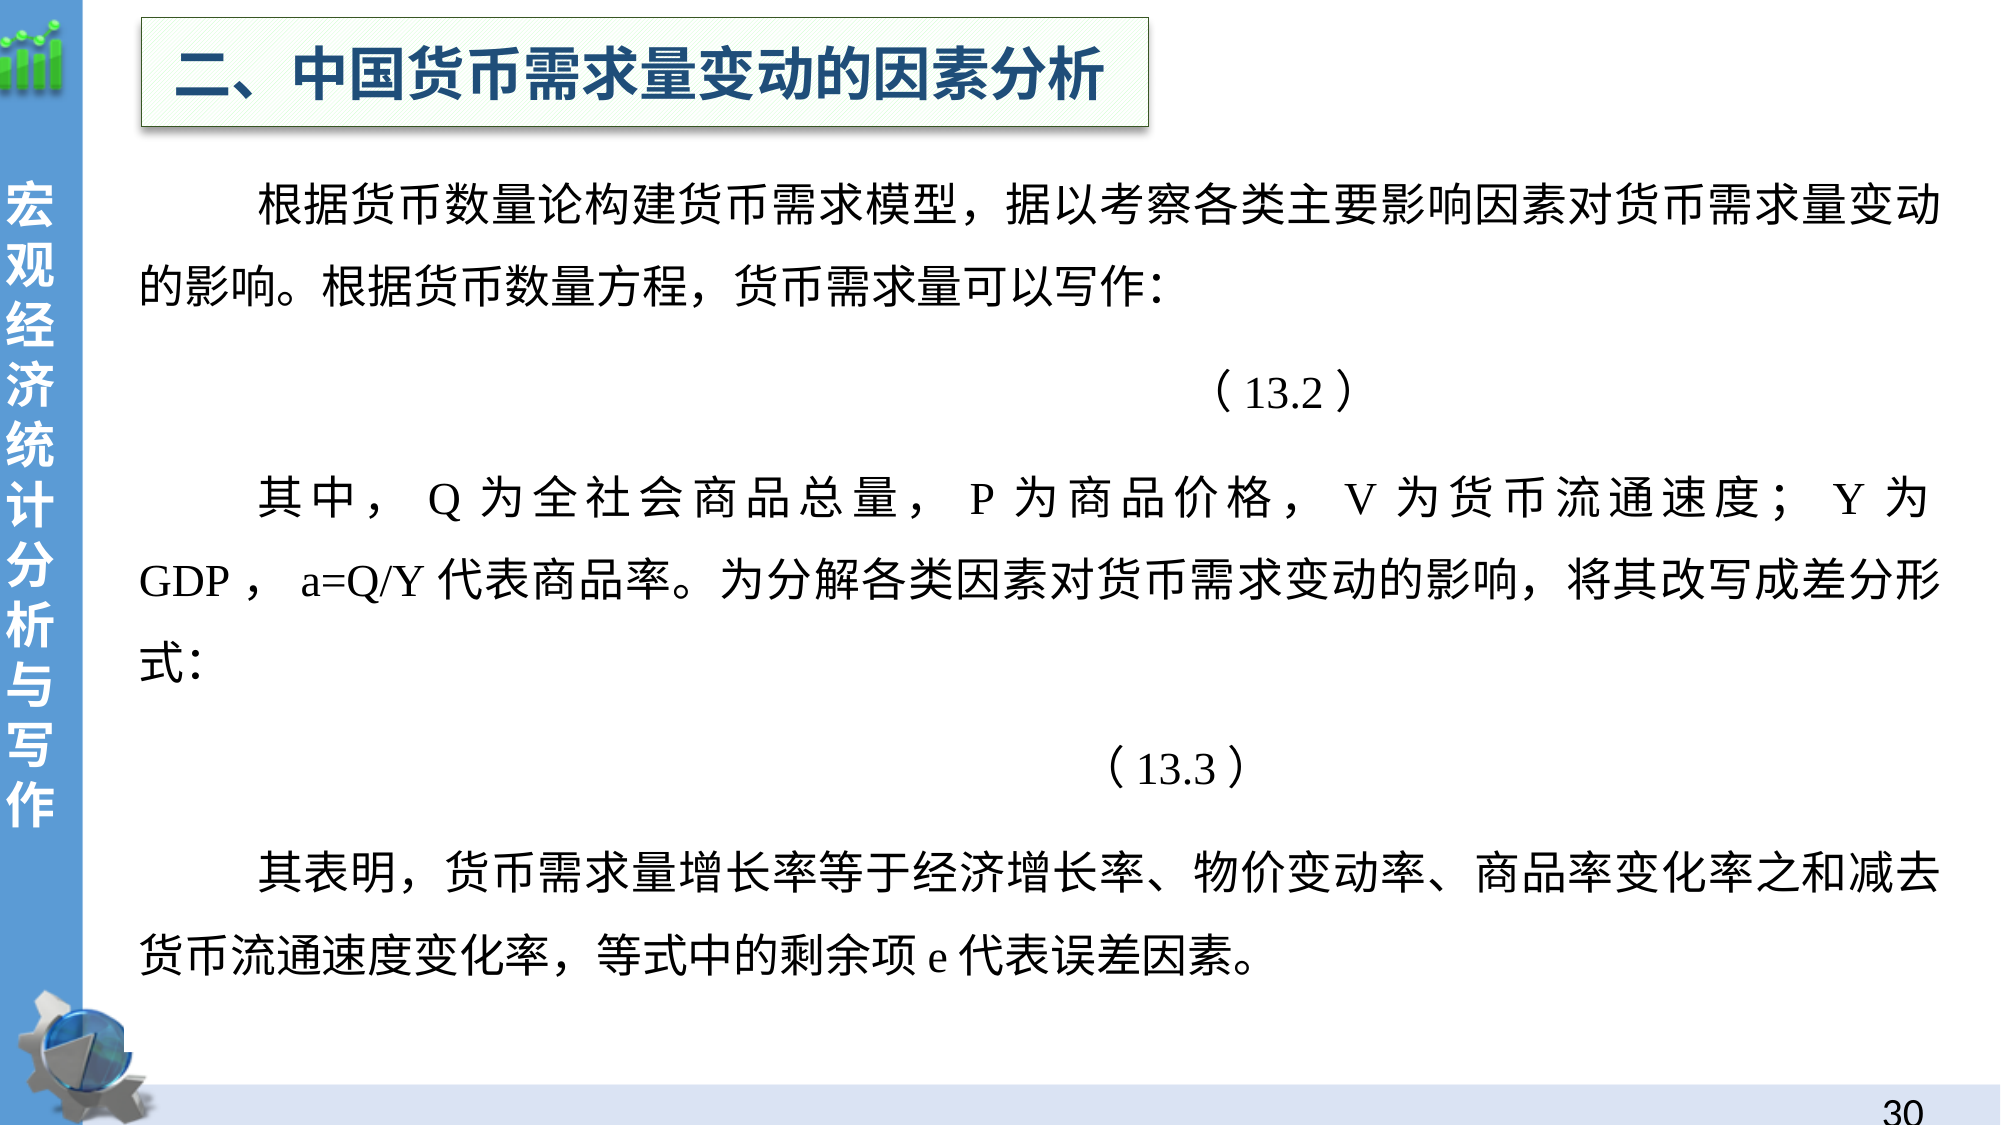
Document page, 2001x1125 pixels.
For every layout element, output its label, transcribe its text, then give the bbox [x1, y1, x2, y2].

text_box 二、中国货币需求量变动的因素分析 [141, 17, 1149, 127]
text_box 29 [1786, 1085, 1940, 1125]
picture [0, 0, 2001, 1125]
